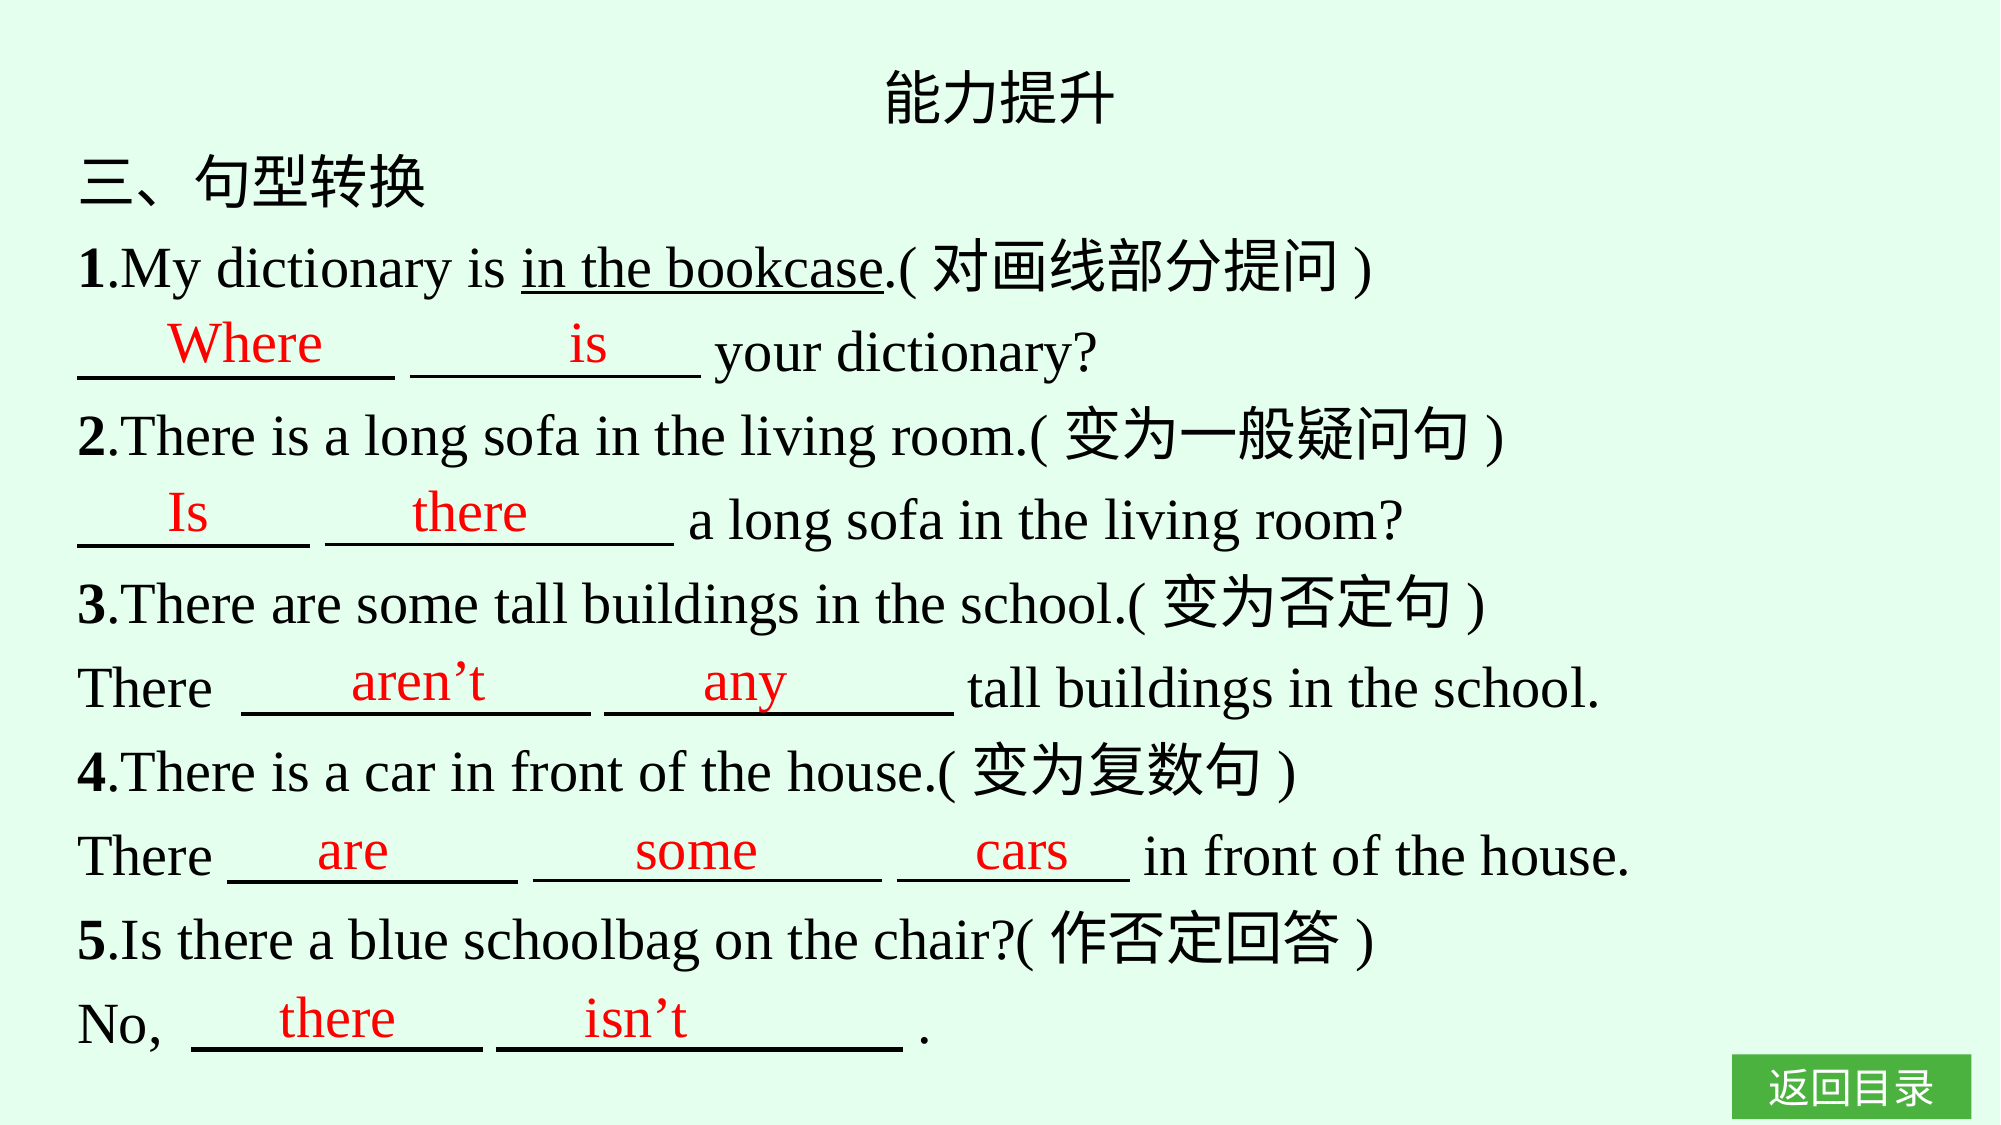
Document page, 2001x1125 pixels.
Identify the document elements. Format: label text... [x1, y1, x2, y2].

text_box aren’t any [336, 621, 875, 720]
text_box Where is [152, 283, 696, 382]
text_box there isn’t [265, 957, 703, 1057]
text_box are some cars [303, 790, 1085, 889]
text_box 能力提升 三、句型转换 1.My dictionary is in the bookcase.(对画线部分提问) your dictionary? 2.There is a long sofa in the living room.(变为一般疑问句) a long sofa in the living room? 3.There are some tall buildings in the school.(变为否定句) There tall buildings in the school. 4.There is a car in front of the house.(变为复数句) There in front of the house. 5.Is there a blue schoolbag on the chair?(作否定回答) No, . [62, 39, 1938, 1063]
text_box Is there [152, 452, 616, 551]
